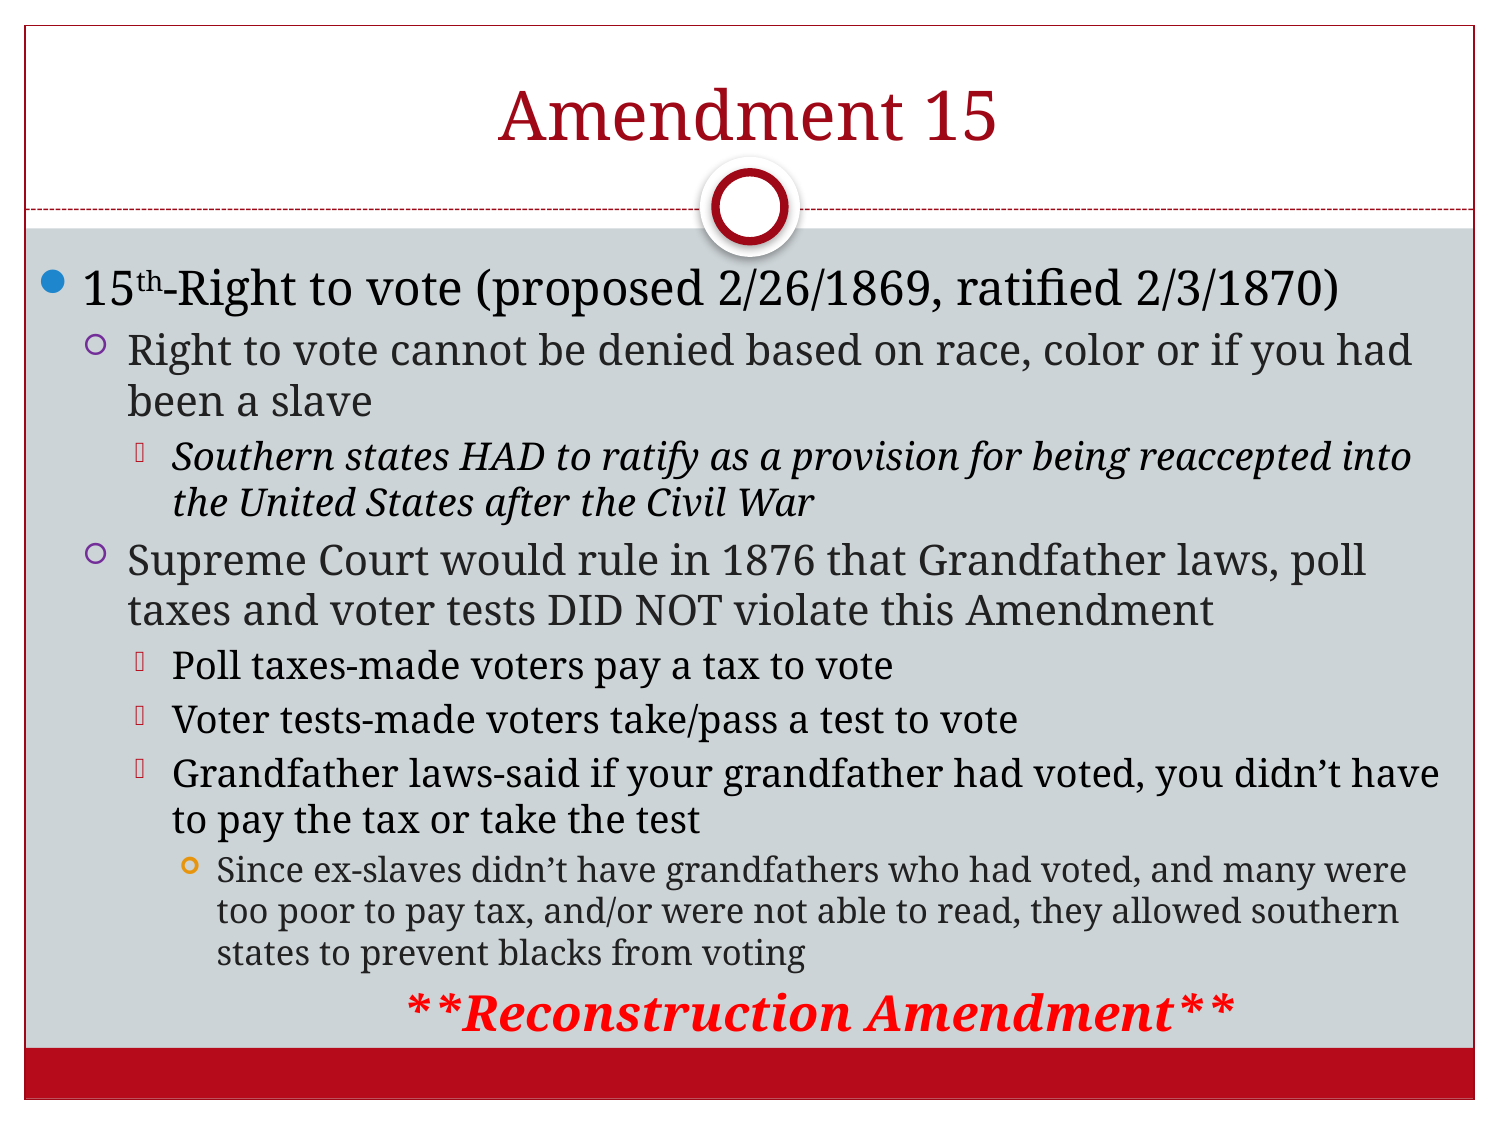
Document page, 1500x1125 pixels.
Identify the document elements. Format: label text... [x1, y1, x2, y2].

title Amendment 15 [49, 37, 1450, 162]
list 15th-Right to vote (proposed 2/26/1869, ratified 2/3/1870) Right to vote cannot be denied based on race, color or if you had been a slave Southern states HAD to ratify as a provision for being reaccepted into the United States after the Civil War Supreme Court would rule in 1876 that Grandfather laws, poll taxes and voter tests DID NOT violate this Amendment Poll taxes-made voters pay a tax to vote Voter tests-made voters take/pass a test to vote Grandfather laws-said if your grandfather had voted, you didn’t have to pay the tax or take the test Since ex-slaves didn’t have grandfathers who had voted, and many were too poor to pay tax, and/or were not able to read, they allowed southern states to prevent blacks from voting **Reconstruction Amendment** [22, 250, 1474, 1054]
